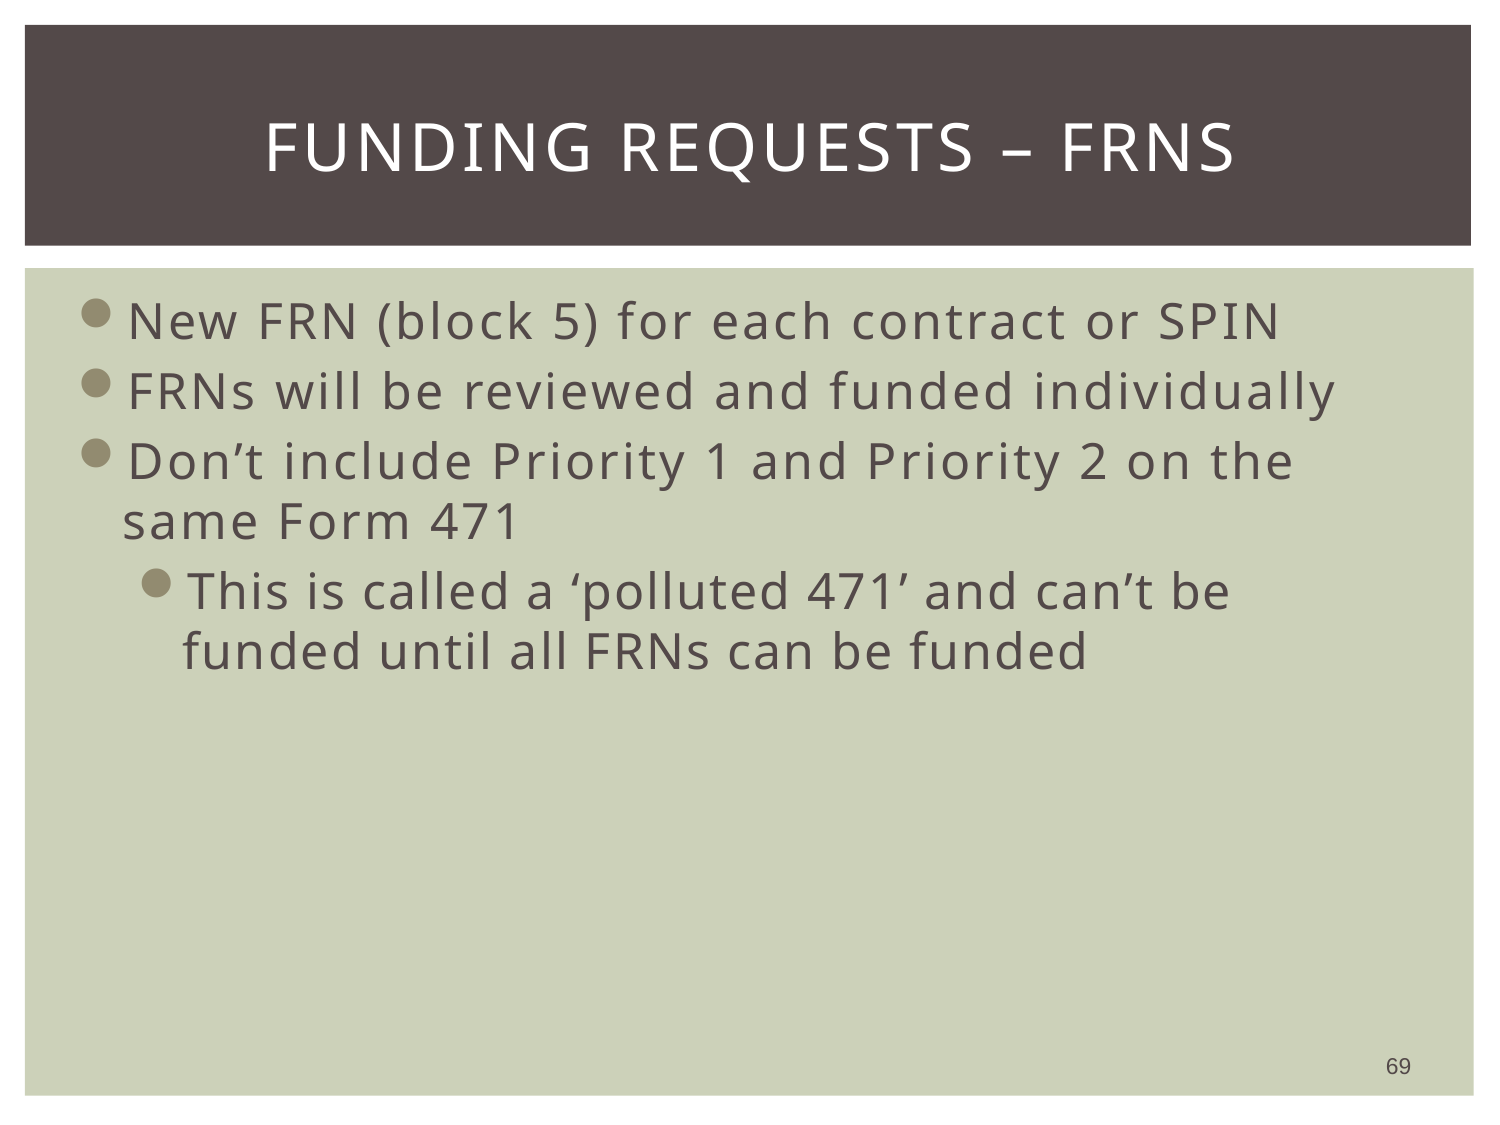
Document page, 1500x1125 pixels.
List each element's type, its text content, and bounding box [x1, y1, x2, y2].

slide_number 69 [1349, 1041, 1448, 1089]
list New FRN (block 5) for each contract or SPIN FRNs will be reviewed and funded individually Don’t include Priority 1 and Priority 2 on the same Form 471 This is called a ‘polluted 471’ and can’t be funded until all FRNs can be funded [62, 282, 1442, 1005]
title Funding Requests – FRNs [62, 58, 1438, 232]
